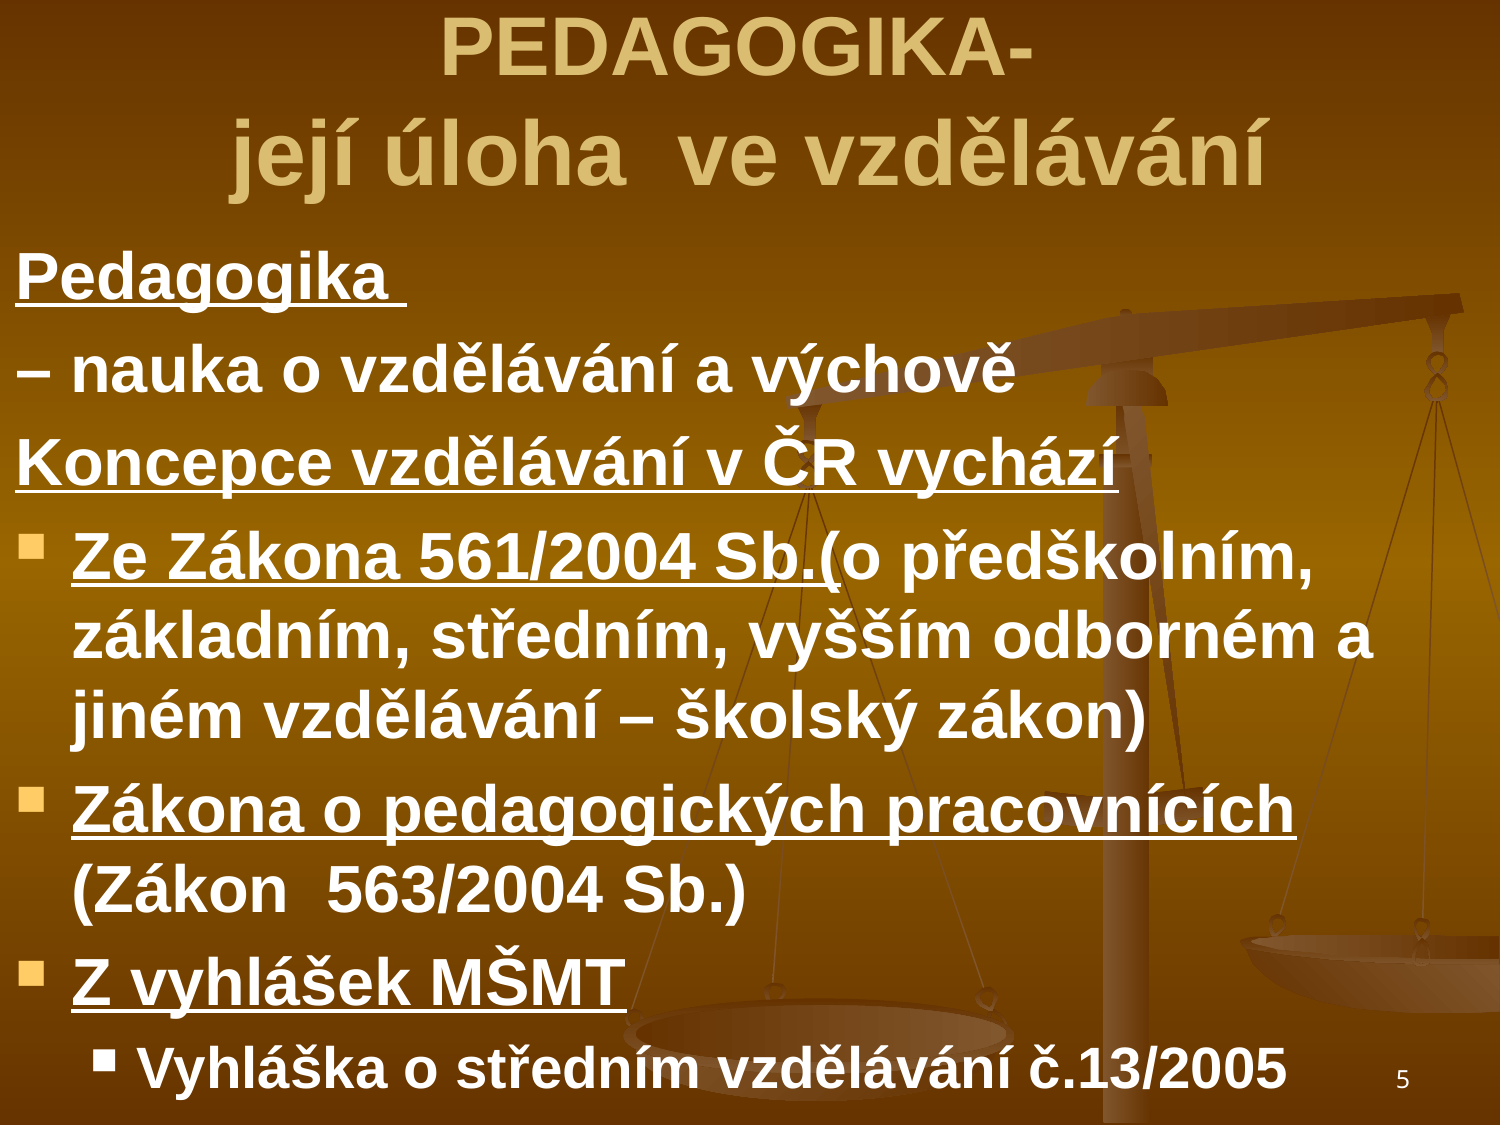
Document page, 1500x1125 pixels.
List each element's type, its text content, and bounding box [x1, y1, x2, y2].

title PEDAGOGIKA- její úloha ve vzdělávání [112, 0, 1388, 188]
list Pedagogika – nauka o vzdělávání a výchově Koncepce vzdělávání v ČR vychází Ze Zákona 561/2004 Sb.(o předškolním, základním, středním, vyšším odborném a jiném vzdělávání – školský zákon) Zákona o pedagogických pracovnících (Zákon 563/2004 Sb.) Z vyhlášek MŠMT Vyhláška o středním vzdělávání č.13/2005 [0, 224, 1463, 1125]
